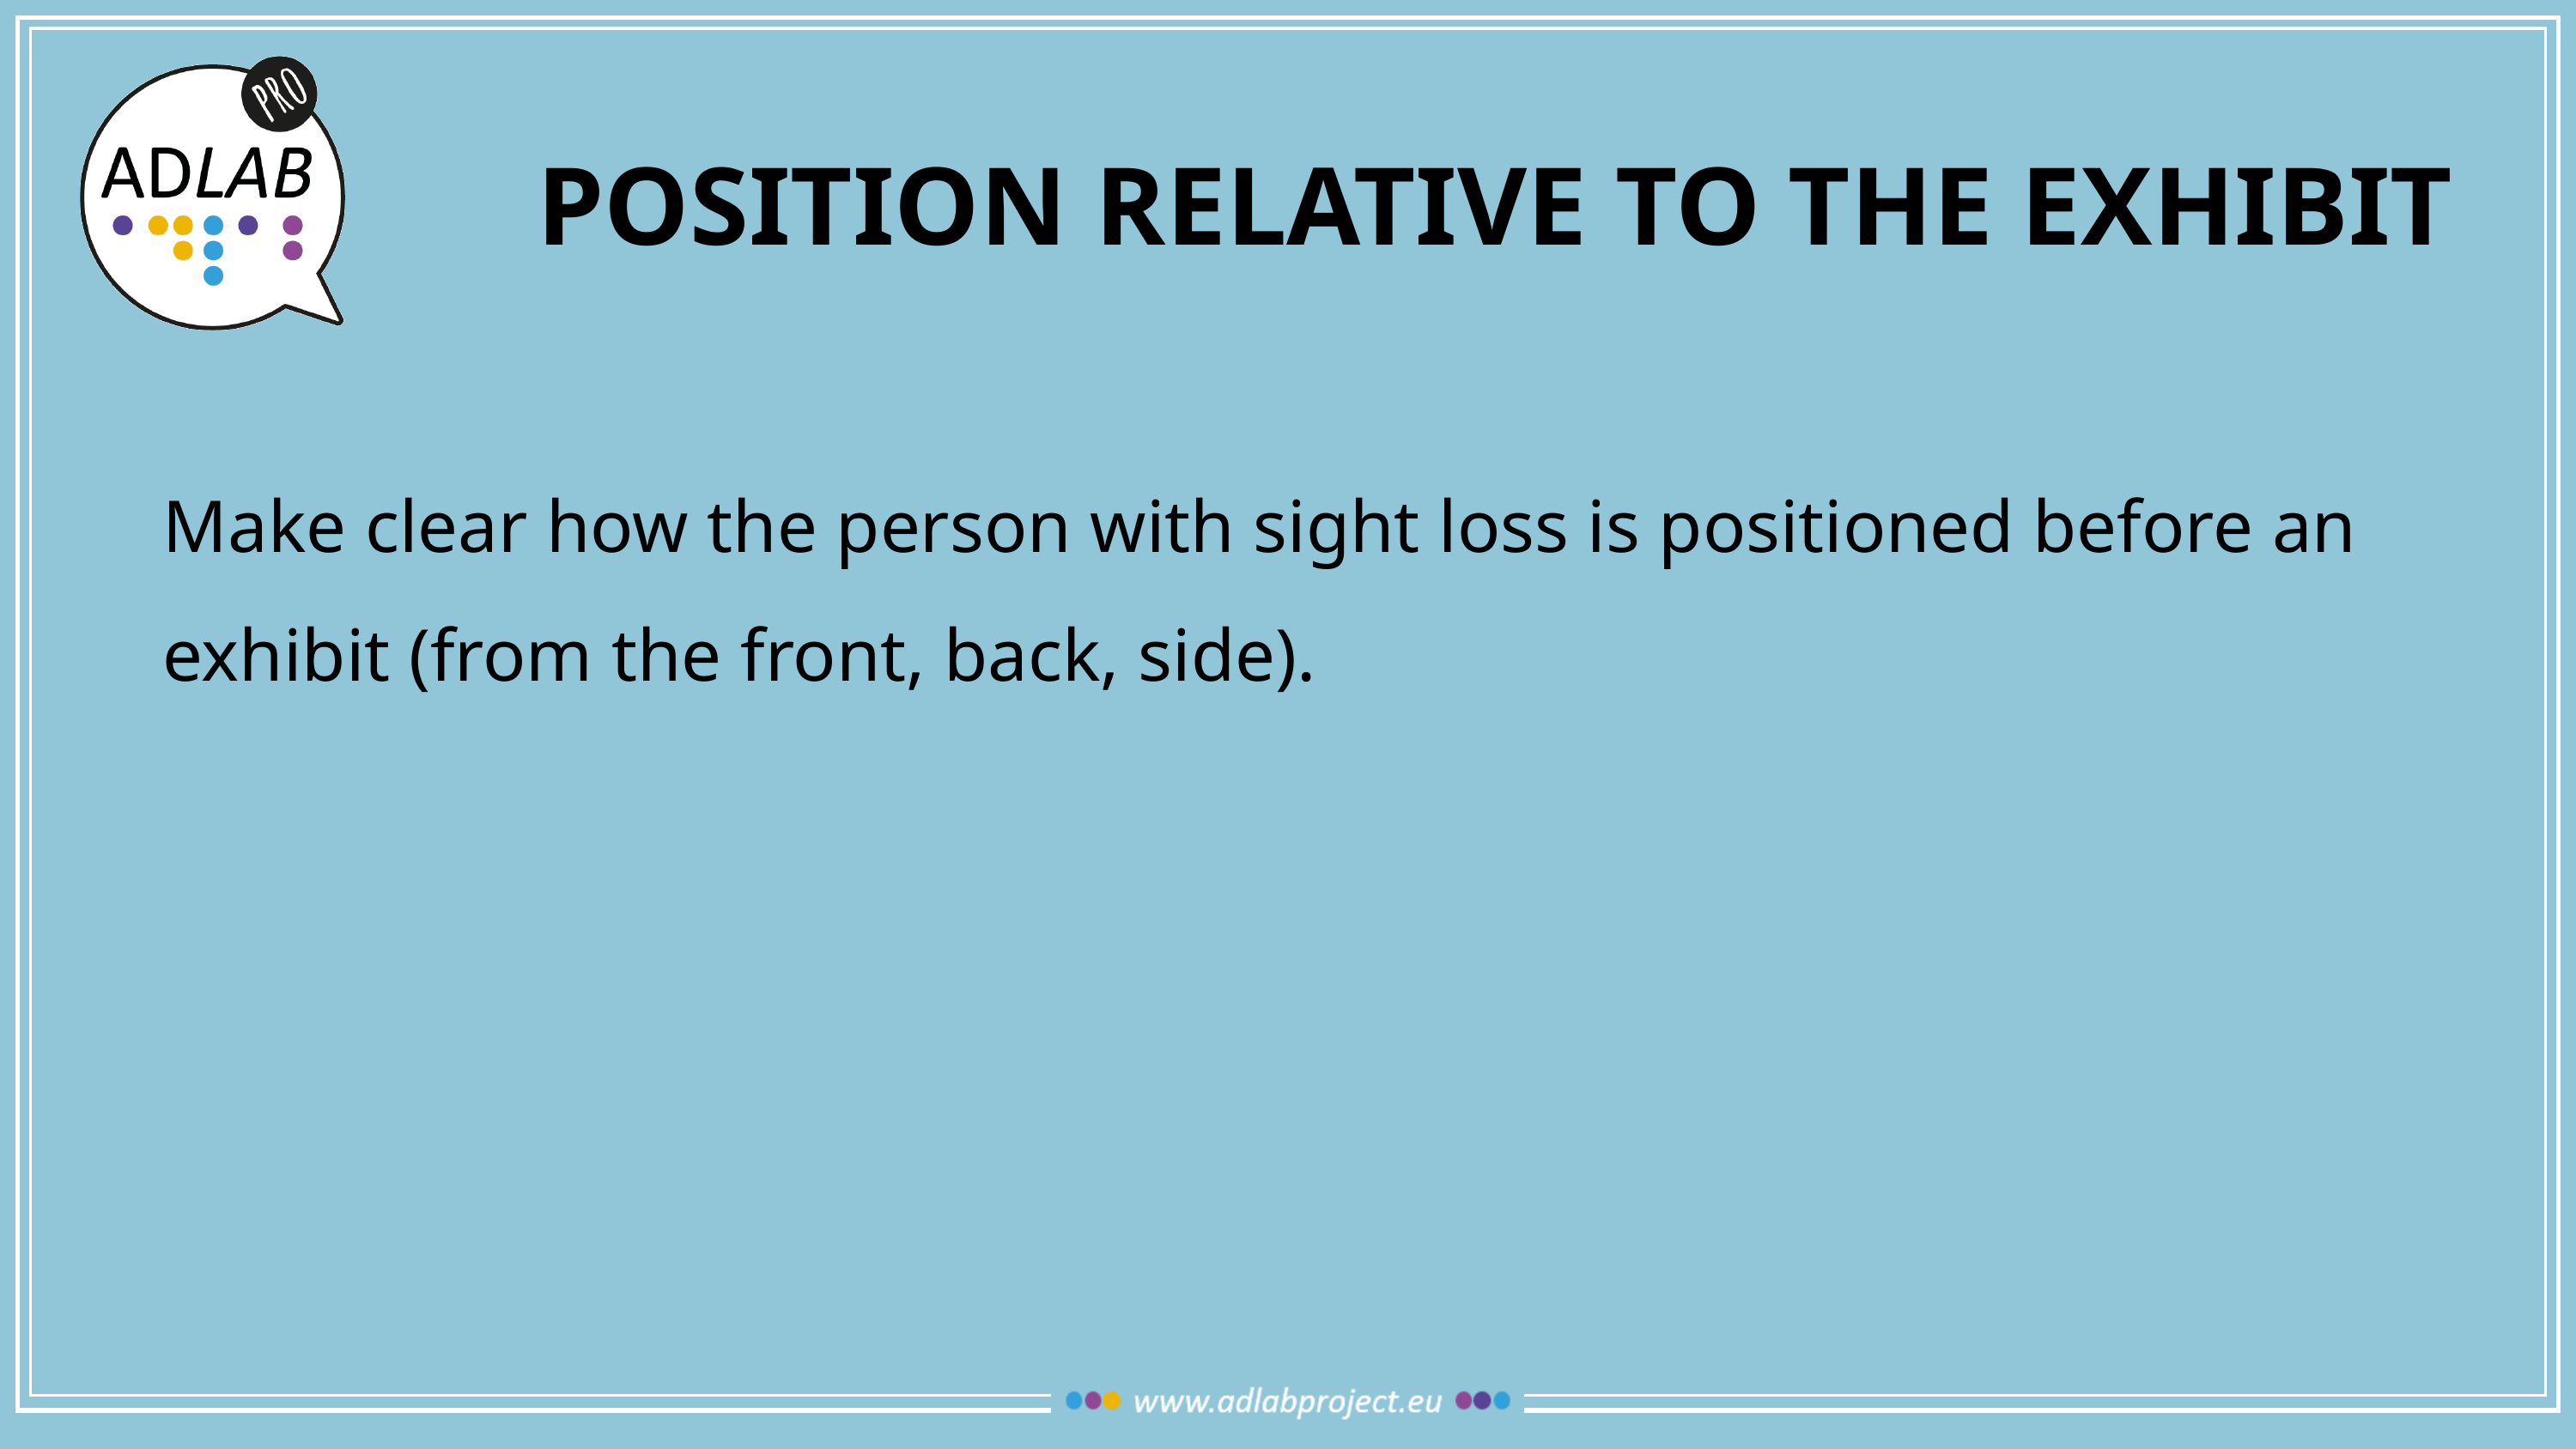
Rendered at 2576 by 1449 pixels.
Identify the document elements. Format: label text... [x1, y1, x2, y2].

list Make clear how the person with sight loss is positioned before an exhibit (from the front, back, side). [150, 431, 2467, 1087]
picture [72, 49, 353, 330]
title Position relative to the exhibit [384, 70, 2467, 351]
picture [1051, 1378, 1524, 1429]
